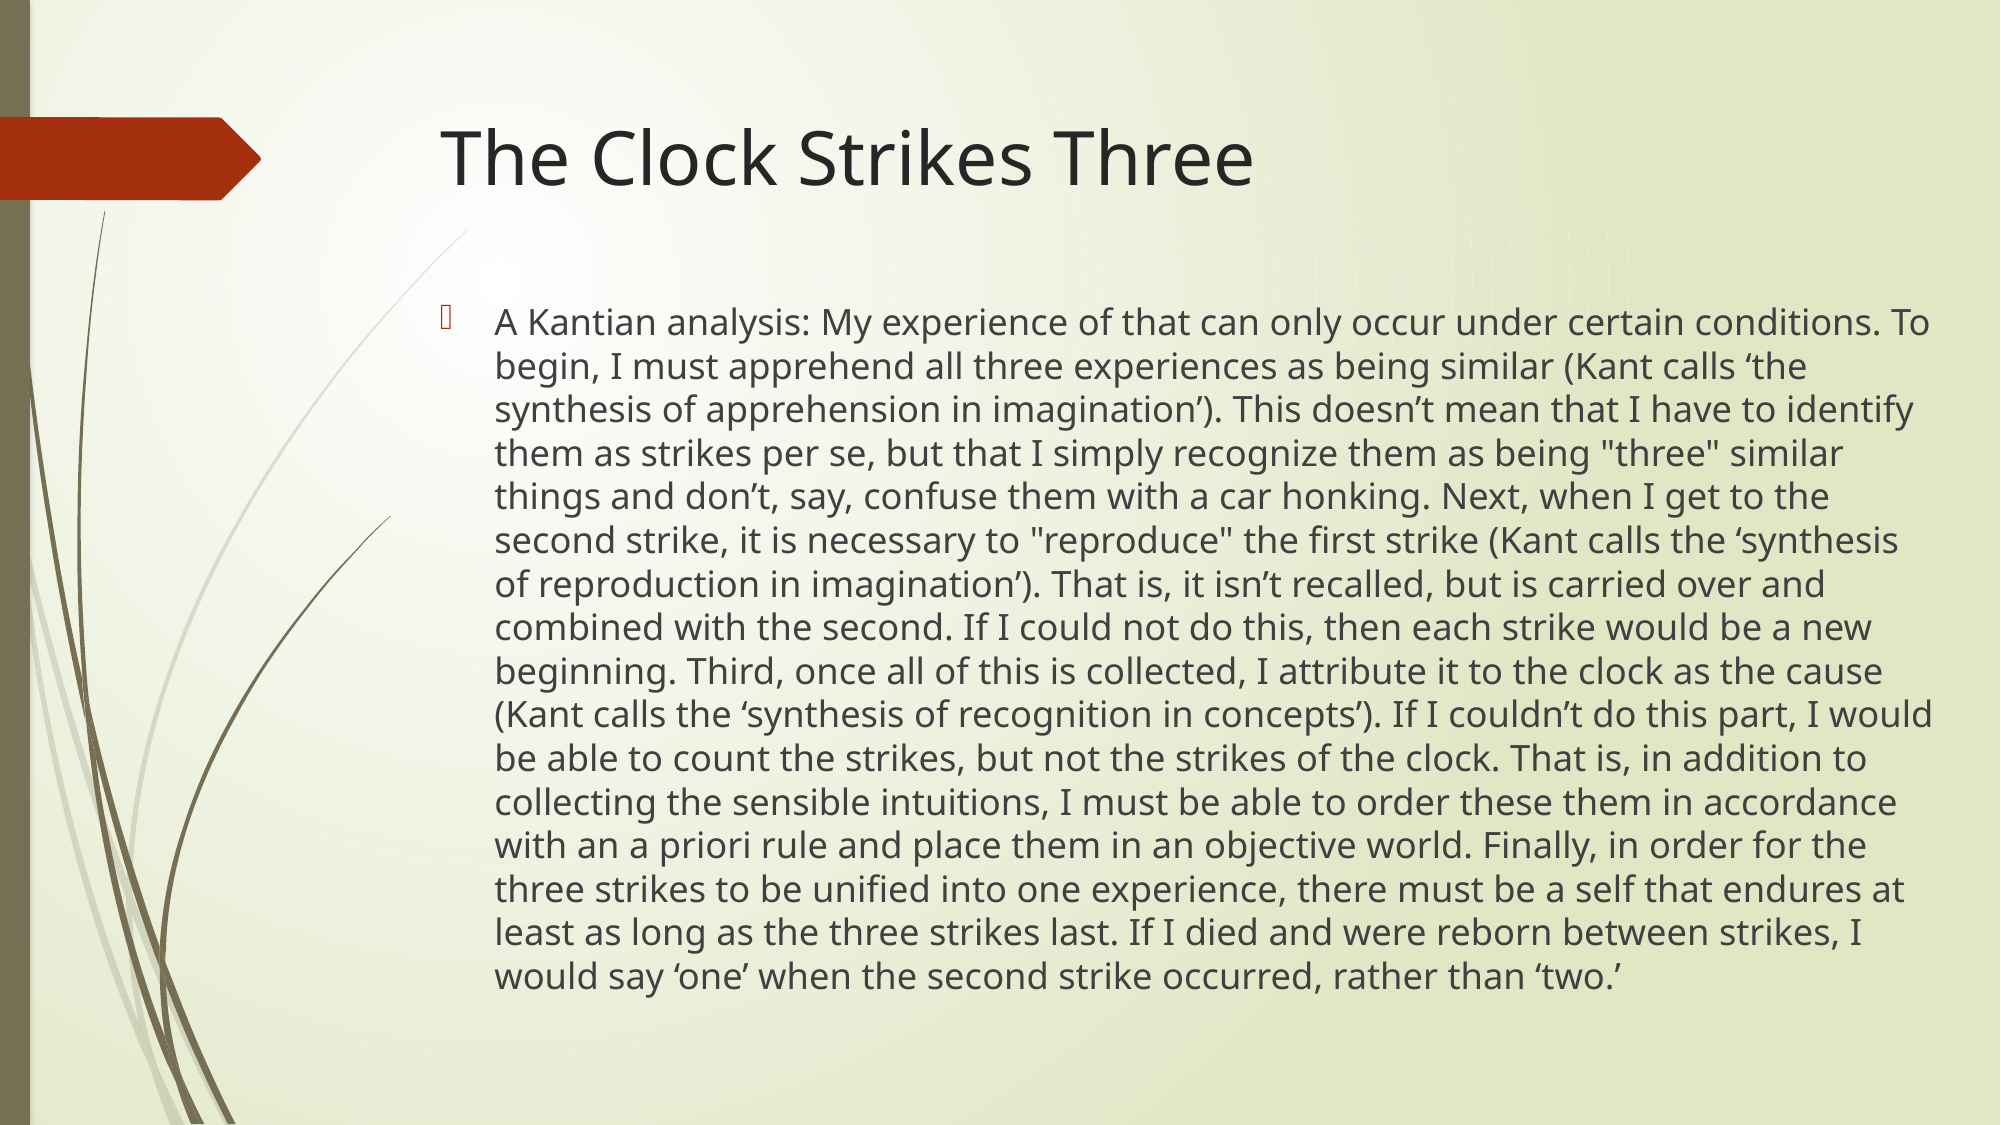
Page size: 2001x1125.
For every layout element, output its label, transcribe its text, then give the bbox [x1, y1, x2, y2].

list A Kantian analysis: My experience of that can only occur under certain conditions. To begin, I must apprehend all three experiences as being similar (Kant calls ‘the synthesis of apprehension in imagination’). This doesn’t mean that I have to identify them as strikes per se, but that I simply recognize them as being "three" similar things and don’t, say, confuse them with a car honking. Next, when I get to the second strike, it is necessary to "reproduce" the first strike (Kant calls the ‘synthesis of reproduction in imagination’). That is, it isn’t recalled, but is carried over and combined with the second. If I could not do this, then each strike would be a new beginning. Third, once all of this is collected, I attribute it to the clock as the cause (Kant calls the ‘synthesis of recognition in concepts’). If I couldn’t do this part, I would be able to count the strikes, but not the strikes of the clock. That is, in addition to collecting the sensible intuitions, I must be able to order these them in accordance with an a priori rule and place them in an objective world. Finally, in order for the three strikes to be unified into one experience, there must be a self that endures at least as long as the three strikes last. If I died and were reborn between strikes, I would say ‘one’ when the second strike occurred, rather than ‘two.’ [424, 291, 1957, 1046]
title The Clock Strikes Three [425, 102, 1888, 291]
